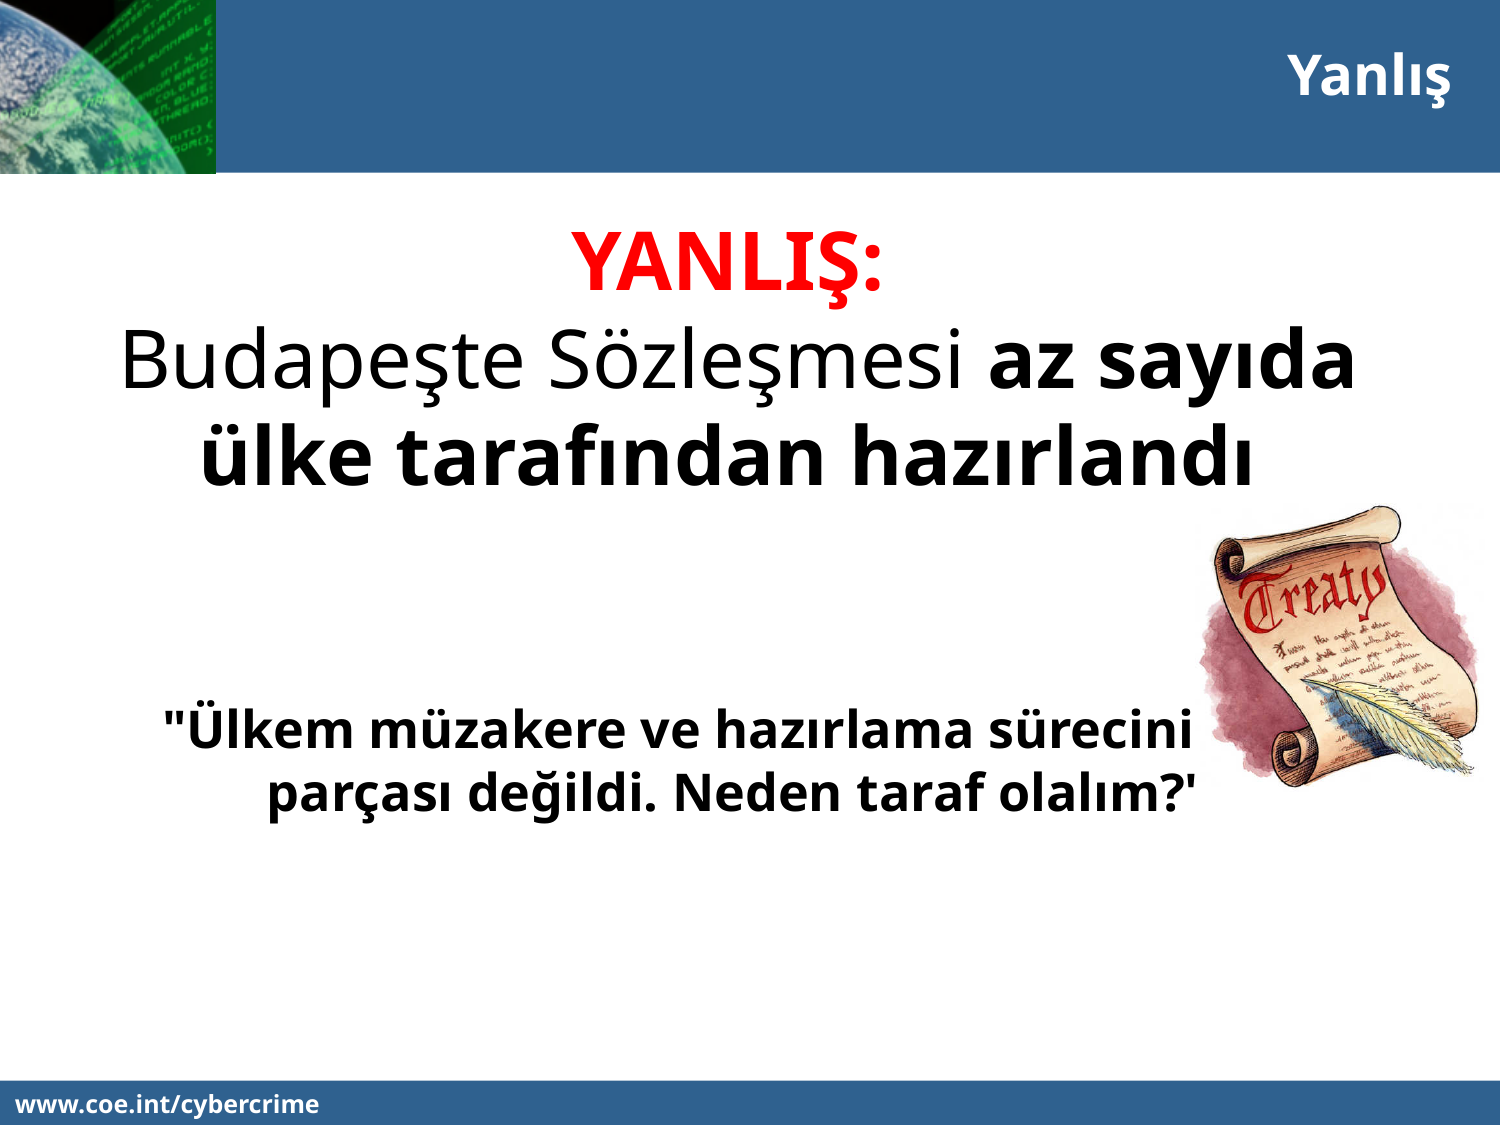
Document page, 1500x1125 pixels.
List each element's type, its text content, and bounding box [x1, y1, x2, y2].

text_box Yanlış [230, 31, 1483, 114]
picture [0, 0, 216, 174]
text_box [220, 0, 1500, 175]
picture [1195, 503, 1485, 792]
text_box www.coe.int/cybercrime [0, 1079, 1500, 1125]
text_box YANLIŞ: Budapeşte Sözleşmesi az sayıda ülke tarafından hazırlandı "Ülkem müzakere ve hazırlama sürecinin bir parçası değildi. Neden taraf olalım?" [64, 202, 1412, 830]
